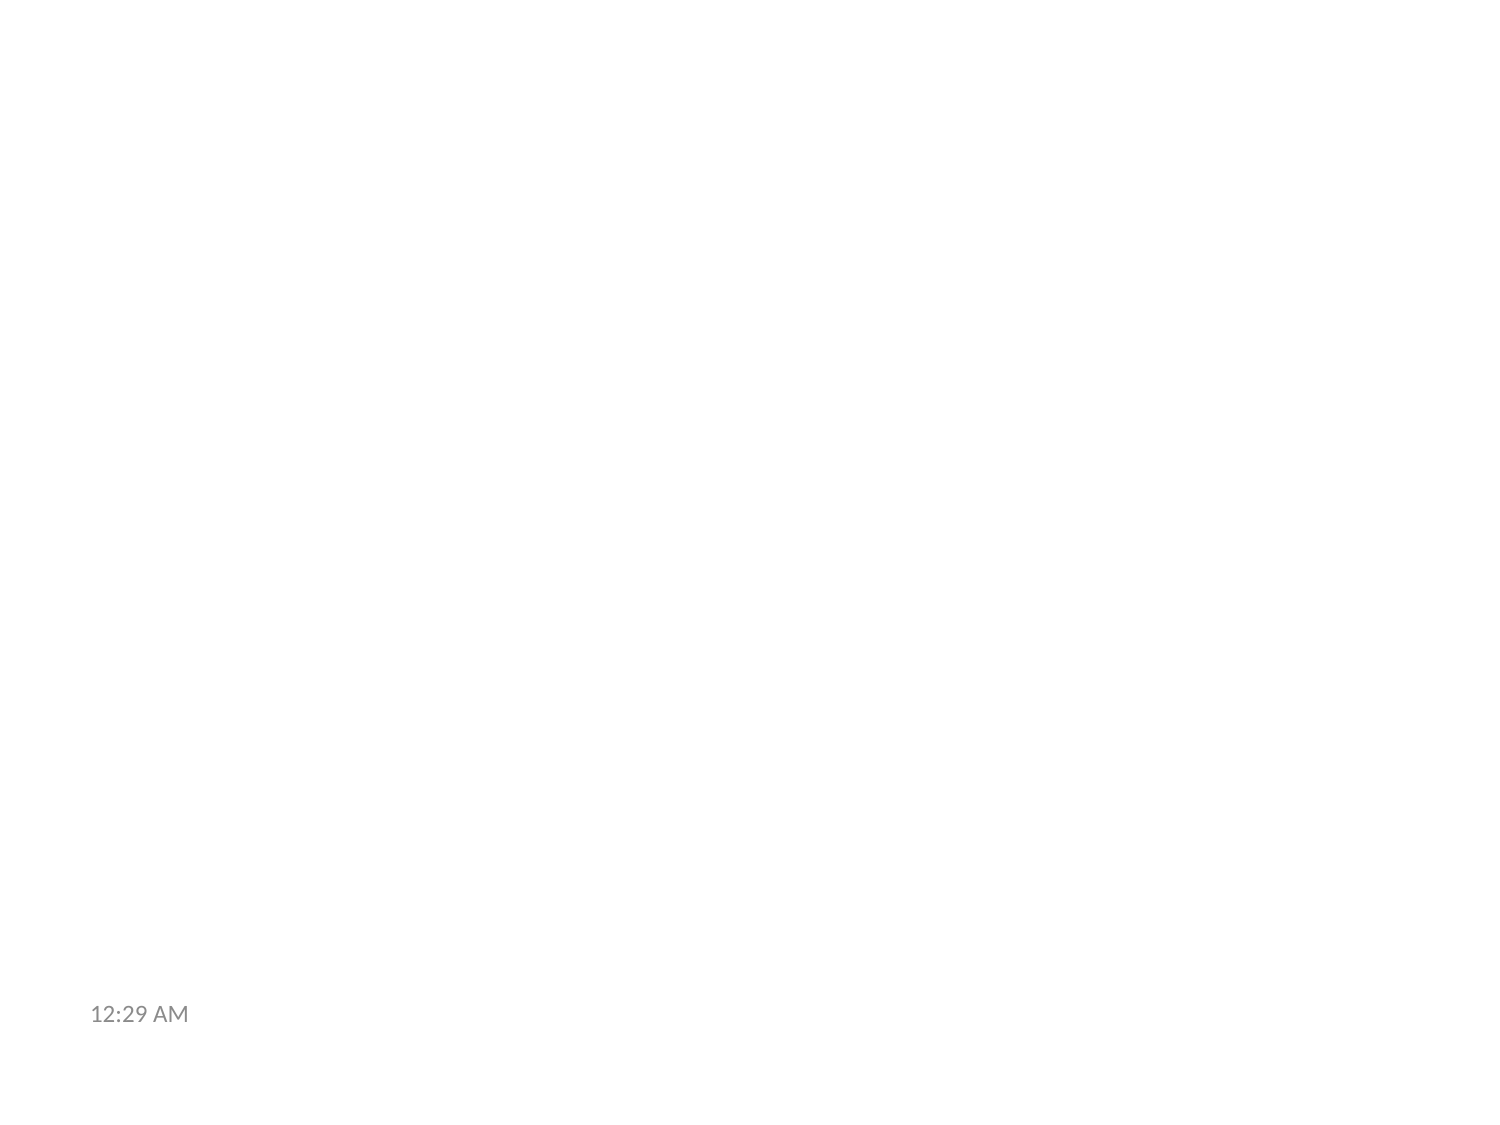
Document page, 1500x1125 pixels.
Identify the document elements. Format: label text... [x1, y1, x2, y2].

text_box 3:35 PM [75, 982, 425, 1043]
